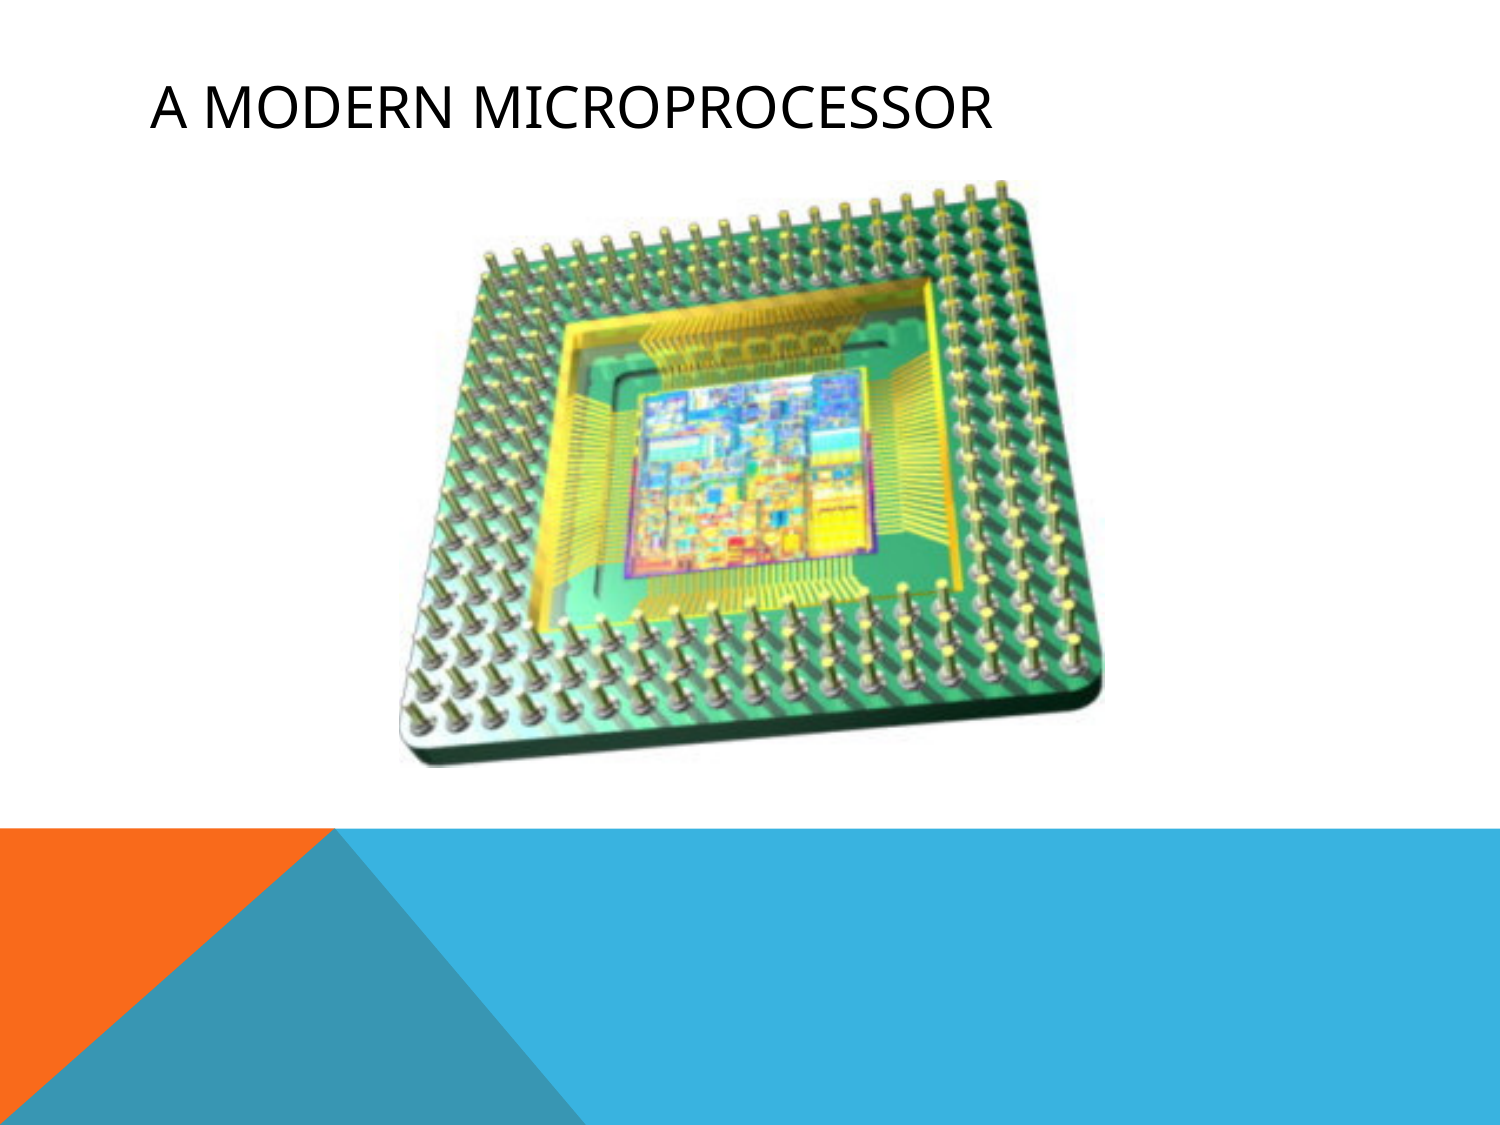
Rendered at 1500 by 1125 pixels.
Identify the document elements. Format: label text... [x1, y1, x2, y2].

title A modern microprocessor [135, 60, 1369, 150]
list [134, 180, 1369, 768]
